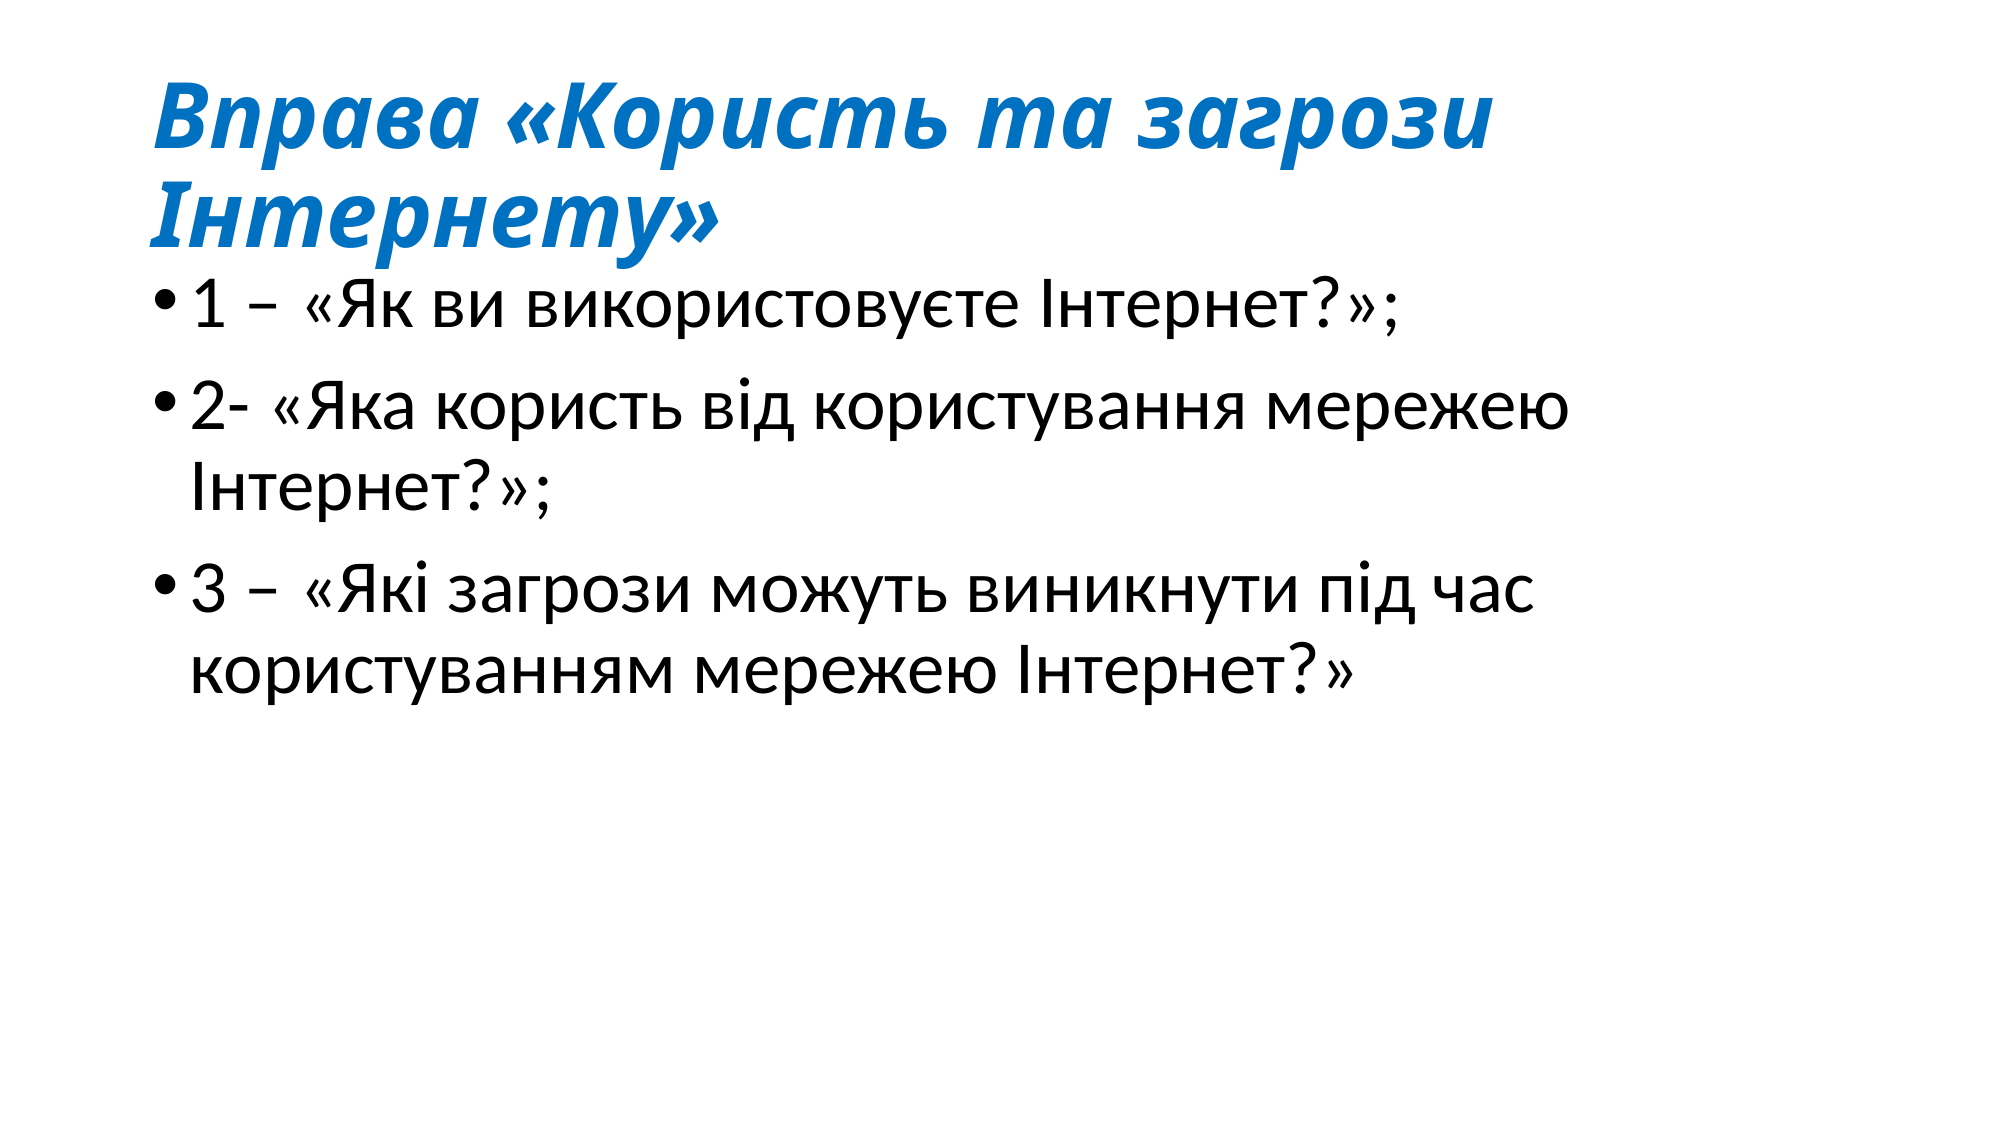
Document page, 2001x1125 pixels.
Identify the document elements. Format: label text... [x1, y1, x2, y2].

title Вправа «Користь та загрози Інтернету» [137, 59, 1863, 255]
list 1 – «Як ви використовуєте Інтернет?»; 2- «Яка користь від користування мережею Інтернет?»; 3 – «Які загрози можуть виникнути під час користуванням мережею Інтернет?» [137, 255, 1863, 732]
